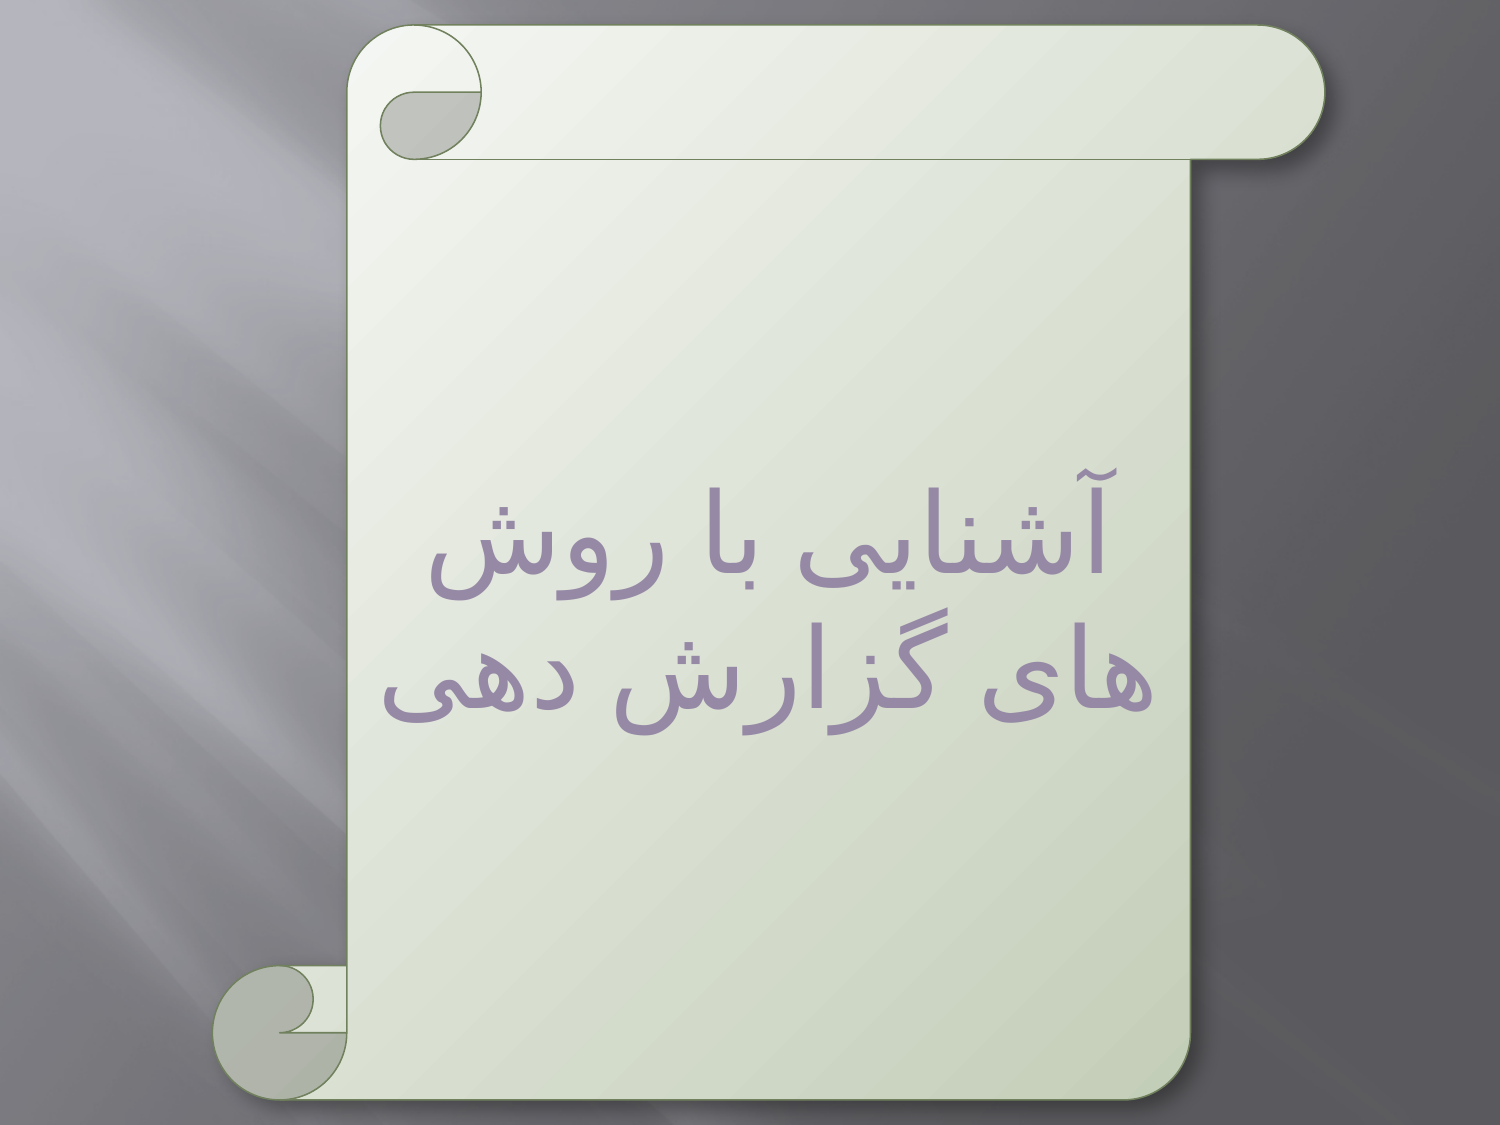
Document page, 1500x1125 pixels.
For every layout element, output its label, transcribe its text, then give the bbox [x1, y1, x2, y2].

footer [512, 1052, 988, 1113]
text_box آشنایی با روش های گزارش دهی [211, 24, 1326, 1101]
